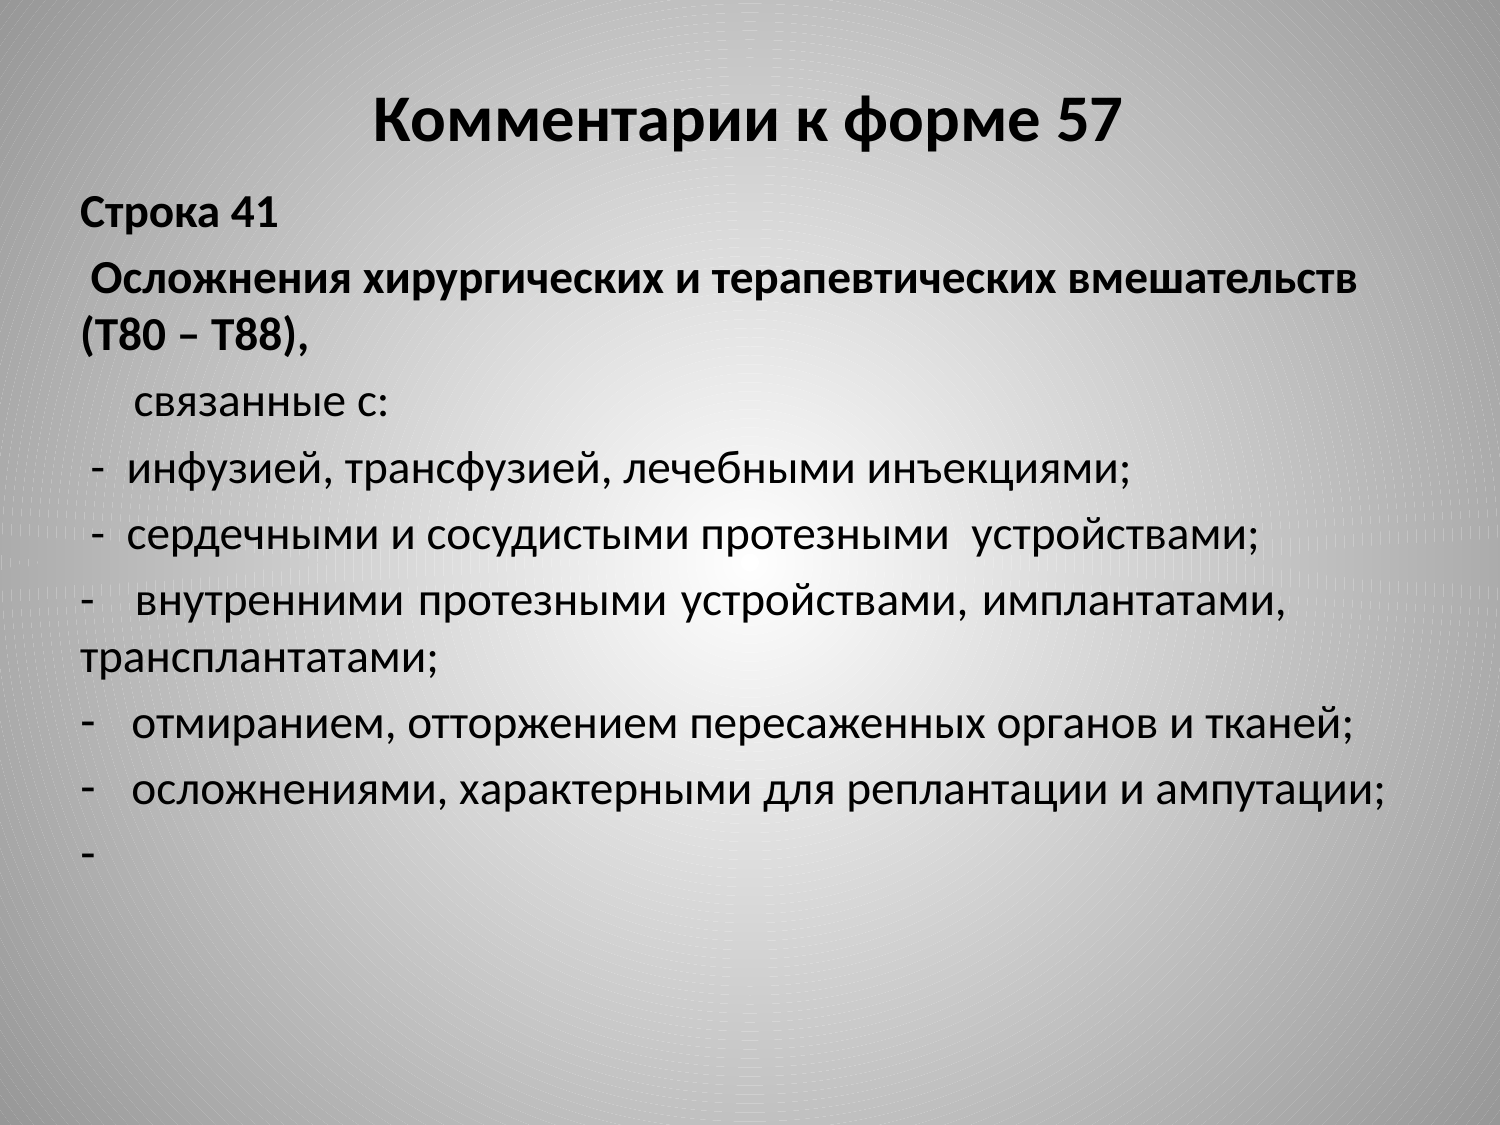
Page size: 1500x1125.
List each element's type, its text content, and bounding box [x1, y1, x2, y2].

list Строка 41 Осложнения хирургических и терапевтических вмешательств (Т80 – Т88), связанные с: - инфузией, трансфузией, лечебными инъекциями; - сердечными и сосудистыми протезными устройствами; - внутренними протезными устройствами, имплантатами, трансплантатами; отмиранием, отторжением пересаженных органов и тканей; осложнениями, характерными для реплантации и ампутации; [64, 172, 1425, 1005]
title Комментарии к форме 57 [75, 45, 1424, 172]
